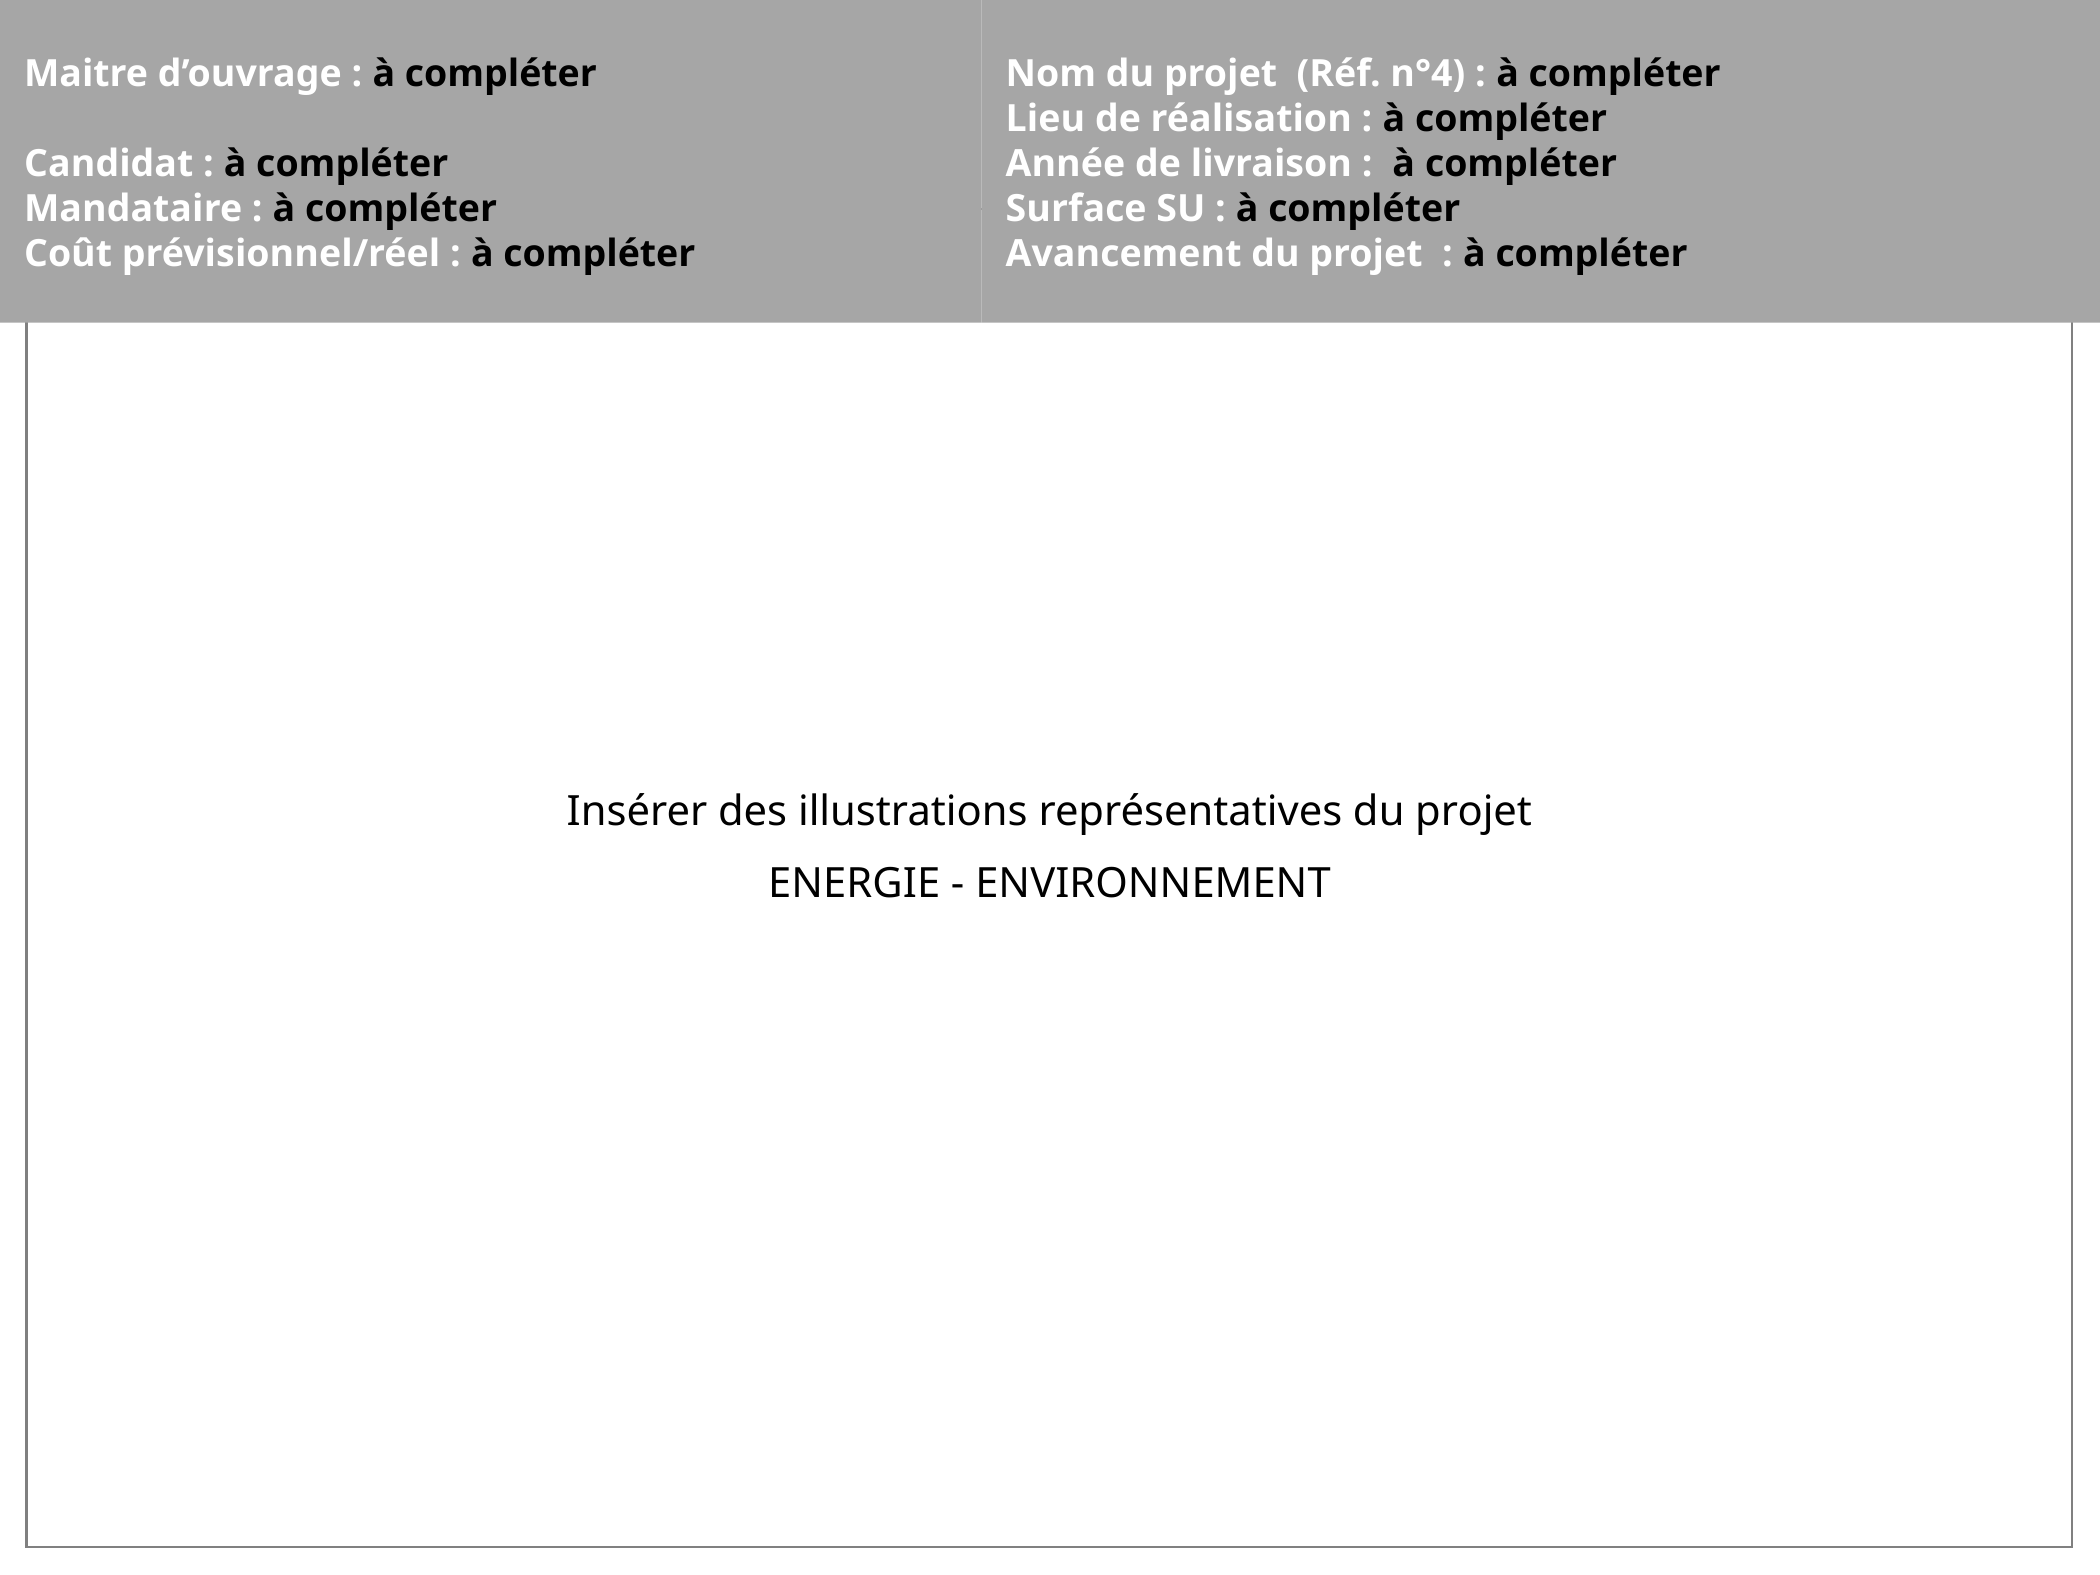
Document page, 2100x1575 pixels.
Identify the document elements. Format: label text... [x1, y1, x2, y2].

text_box Insérer des illustrations représentatives du projet ENERGIE - ENVIRONNEMENT [524, 784, 1575, 914]
text_box Nom du projet (Réf. n°4) : à compléter Lieu de réalisation : à compléter Année de livraison : à compléter Surface SU : à compléter Avancement du projet : à compléter [982, 0, 2100, 324]
text_box Maitre d’ouvrage : à compléter Candidat : à compléter Mandataire : à compléter Coût prévisionnel/réel : à compléter [0, 0, 982, 324]
text_box [25, 324, 2073, 1548]
